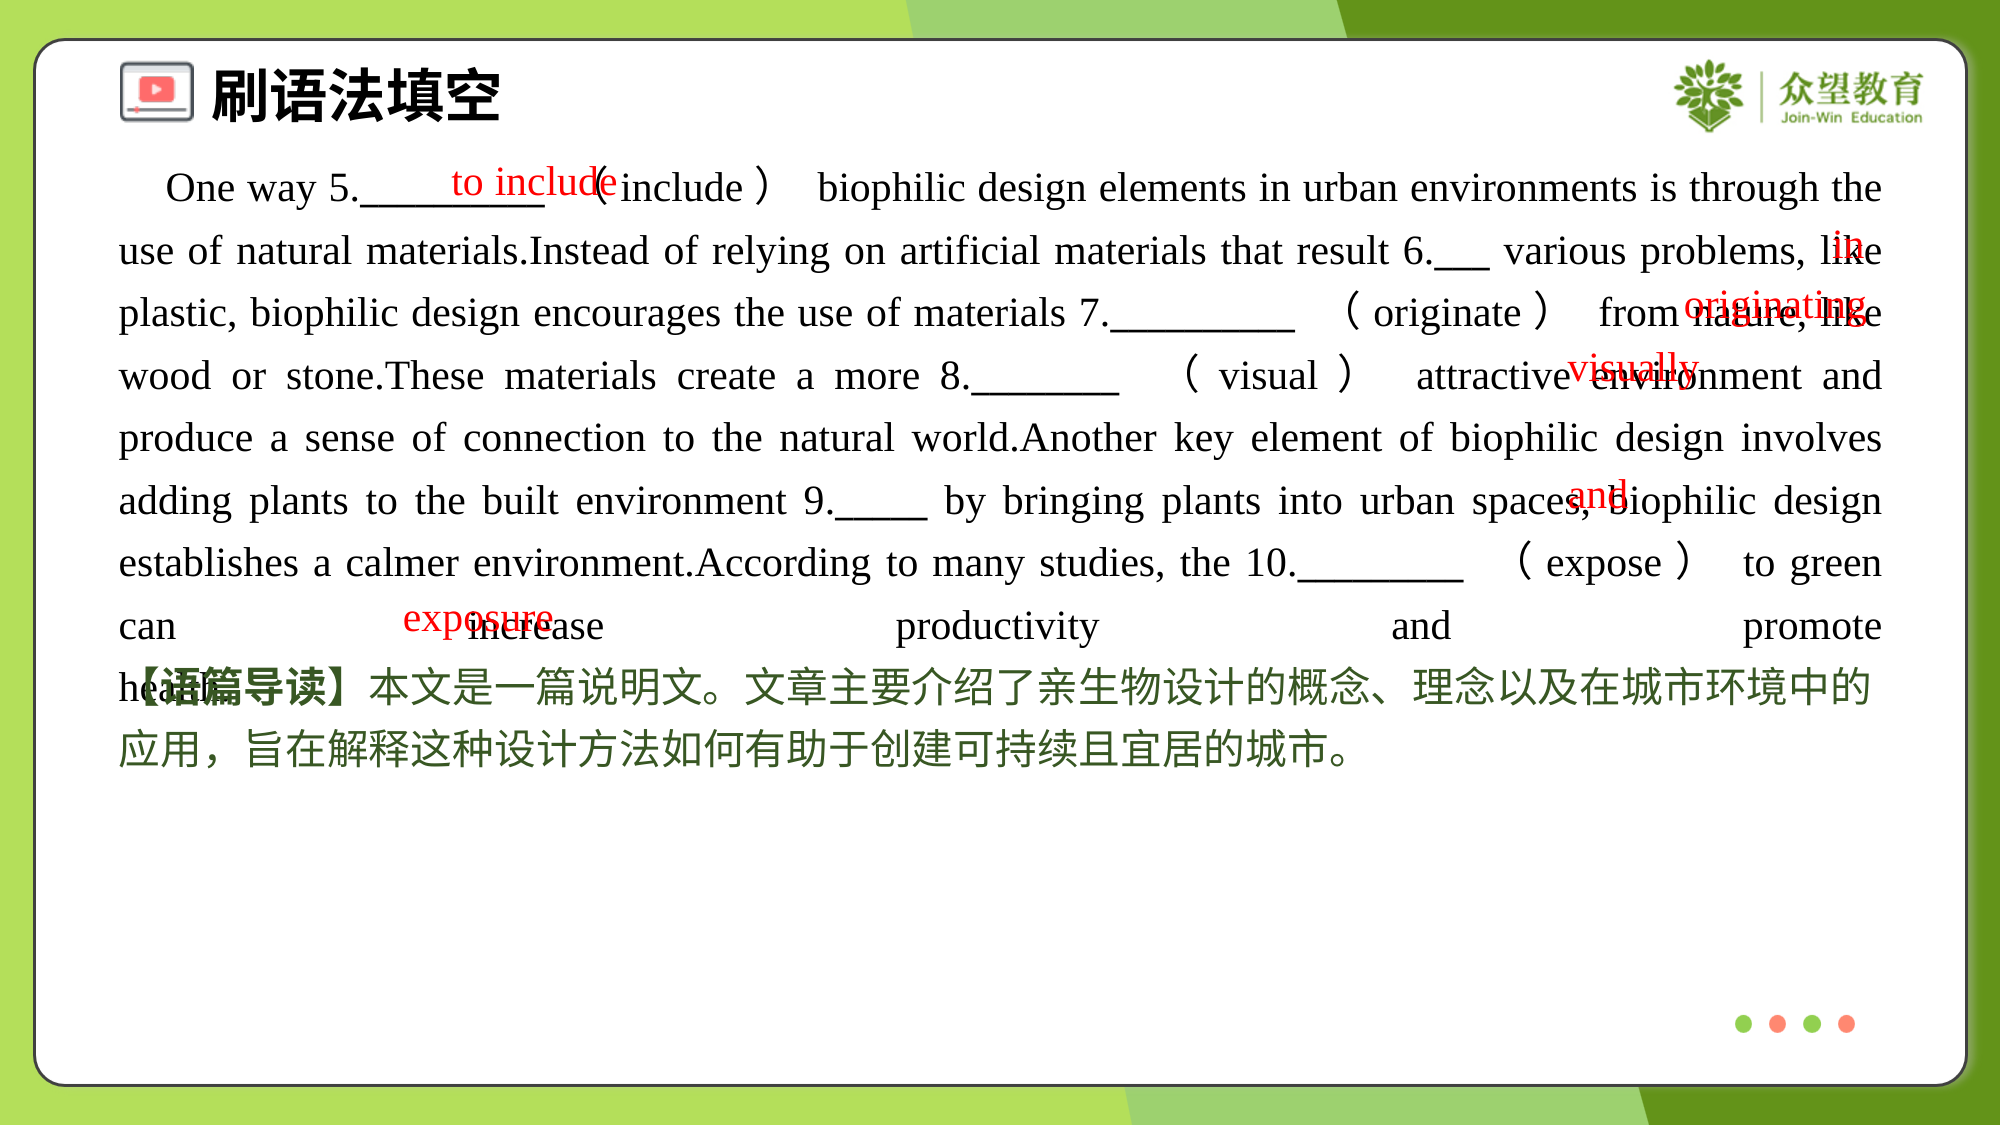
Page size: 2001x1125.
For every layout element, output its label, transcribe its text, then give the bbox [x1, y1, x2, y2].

text_box visually [1563, 326, 1705, 385]
text_box One way 5.__________ （include） biophilic design elements in urban environments is through the use of natural materials.Instead of relying on artificial materials that result 6.___ various problems, like plastic, biophilic design encourages the use of materials 7.__________ （originate） from nature, like wood or stone.These materials create a more 8.________ （visual） attractive environment and produce a sense of connection to the natural world.Another key element of biophilic design involves adding plants to the built environment 9._____ by bringing plants into urban spaces, biophilic design establishes a calmer environment.According to many studies, the 10._________ （expose） to green can increase productivity and promote health.#1.3 [118, 147, 1883, 642]
text_box exposure [398, 576, 559, 635]
text_box originating [1679, 264, 1872, 322]
text_box and [1563, 453, 1633, 512]
text_box in [1827, 203, 1870, 262]
text_box 【语篇导读】本文是一篇说明文。文章主要介绍了亲生物设计的概念、理念以及在城市环境中的应用，旨在解释这种设计方法如何有助于创建可持续且宜居的城市。 [118, 647, 1883, 768]
text_box to include [442, 141, 628, 199]
picture [0, 0, 2000, 1125]
